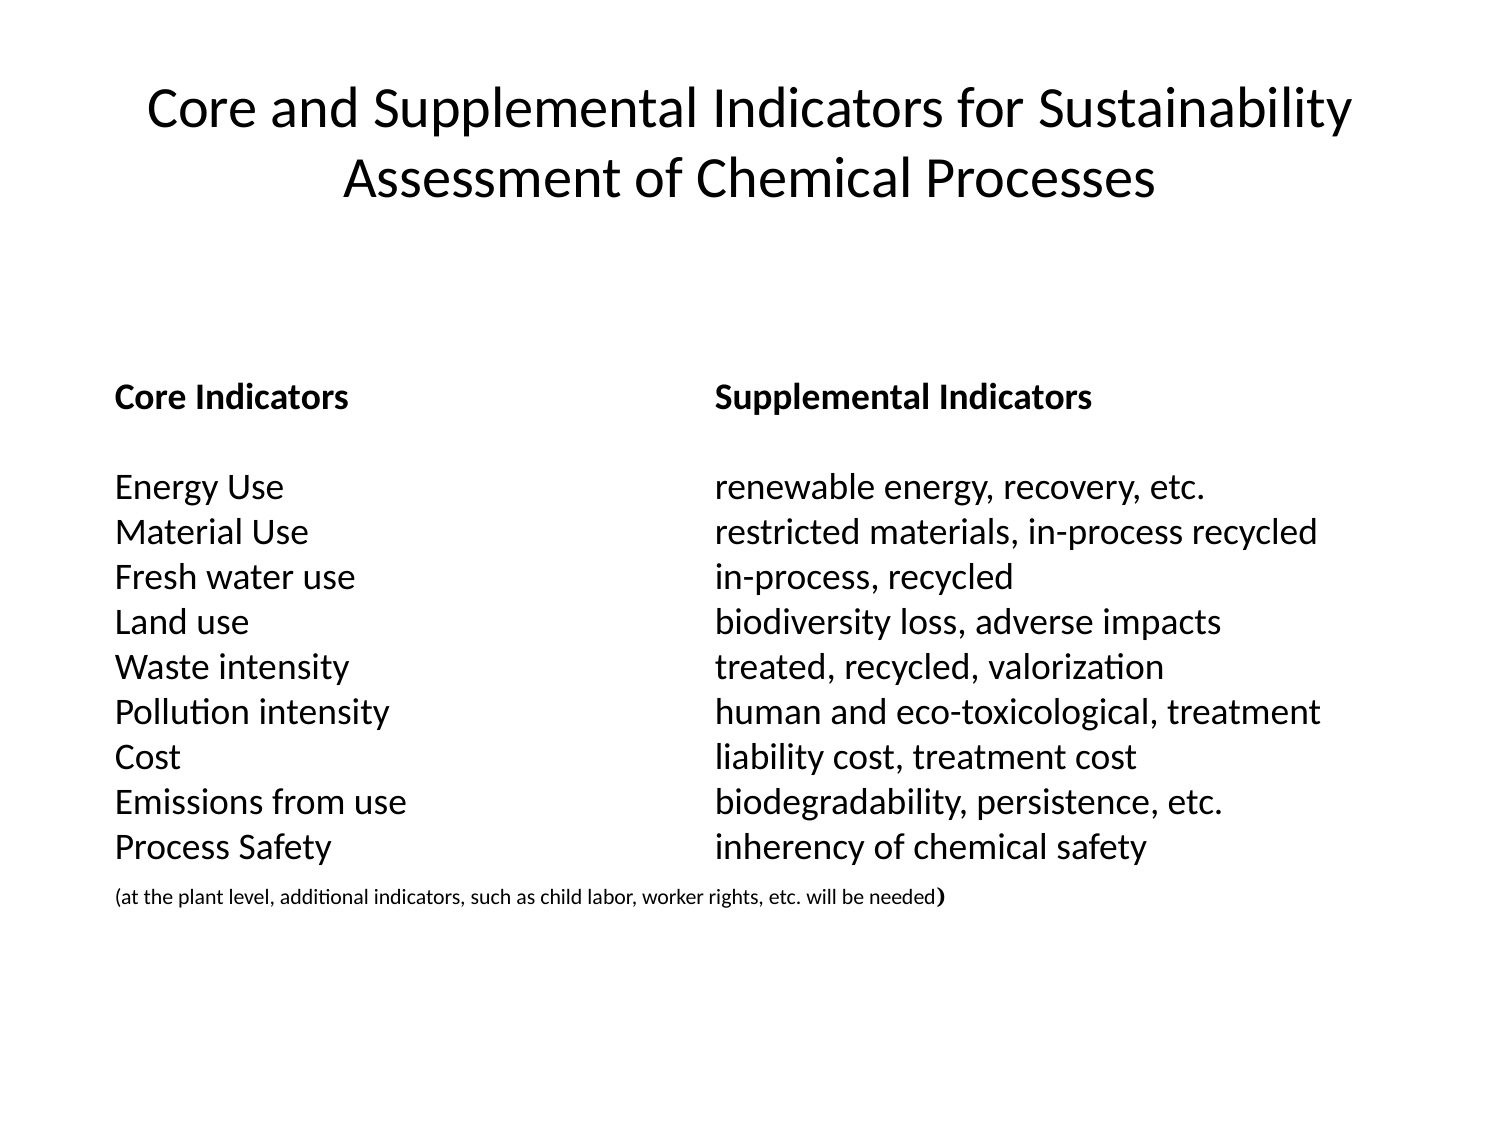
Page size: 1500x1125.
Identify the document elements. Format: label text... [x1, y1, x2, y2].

text_box Core Indicators Supplemental Indicators Energy Use renewable energy, recovery, etc. Material Use restricted materials, in-process recycled Fresh water use in-process, recycled Land use biodiversity loss, adverse impacts Waste intensity treated, recycled, valorization Pollution intensity human and eco-toxicological, treatment Cost liability cost, treatment cost Emissions from use biodegradability, persistence, etc. Process Safety inherency of chemical safety (at the plant level, additional indicators, such as child labor, worker rights, etc. will be needed) [99, 364, 1413, 920]
title Core and Supplemental Indicators for Sustainability Assessment of Chemical Processes [75, 45, 1425, 233]
